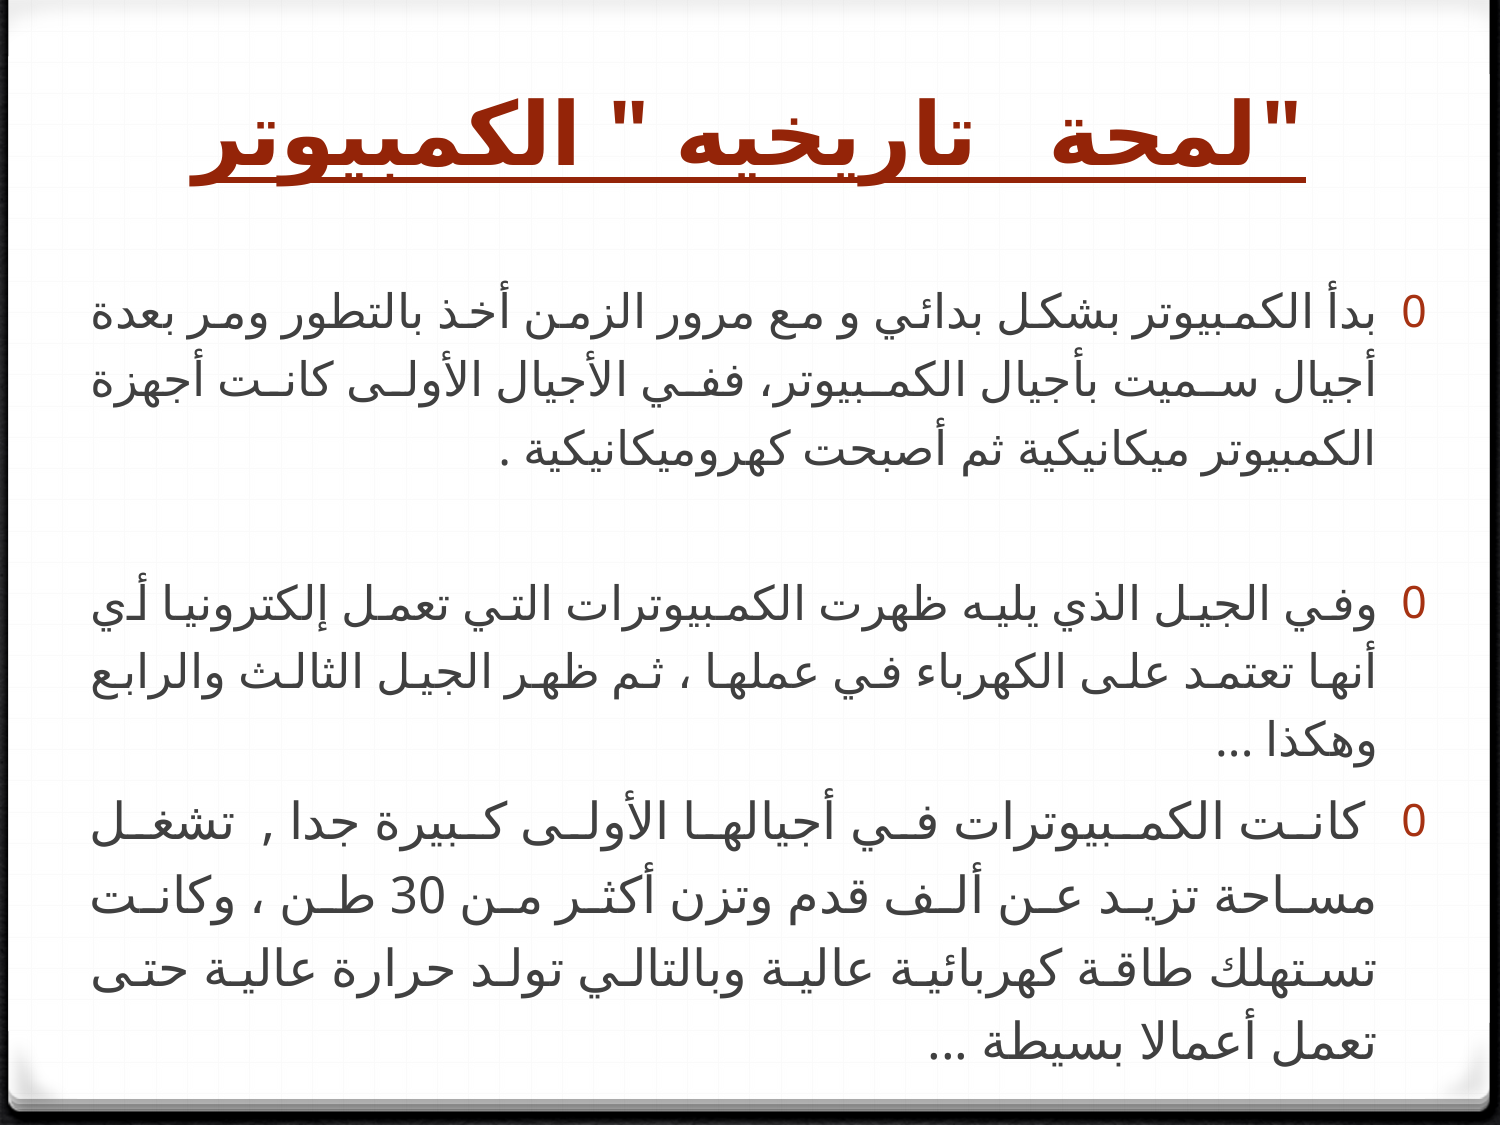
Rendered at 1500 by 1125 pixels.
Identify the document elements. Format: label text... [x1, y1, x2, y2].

picture [0, 0, 1500, 1125]
list بدأ الكمبيوتر بشكل بدائي و مع مرور الزمن أخذ بالتطور ومر بعدة أجيال سميت بأجيال الكمبيوتر، ففي الأجيال الأولى كانت أجهزة الكمبيوتر ميكانيكية ثم أصبحت كهروميكانيكية . وفي الجيل الذي يليه ظهرت الكمبيوترات التي تعمل إلكترونيا أي أنها تعتمد على الكهرباء في عملها ، ثم ظهر الجيل الثالث والرابع وهكذا ... كانت الكمبيوترات في أجيالها الأولى كبيرة جدا , تشغل مساحة تزيد عن ألف قدم وتزن أكثر من 30 طن ، وكانت تستهلك طاقة كهربائية عالية وبالتالي تولد حرارة عالية حتى تعمل أعمالا بسيطة ... [75, 262, 1425, 1094]
title الكمبيوتر " لمحة تاريخيه" [171, 66, 1280, 203]
